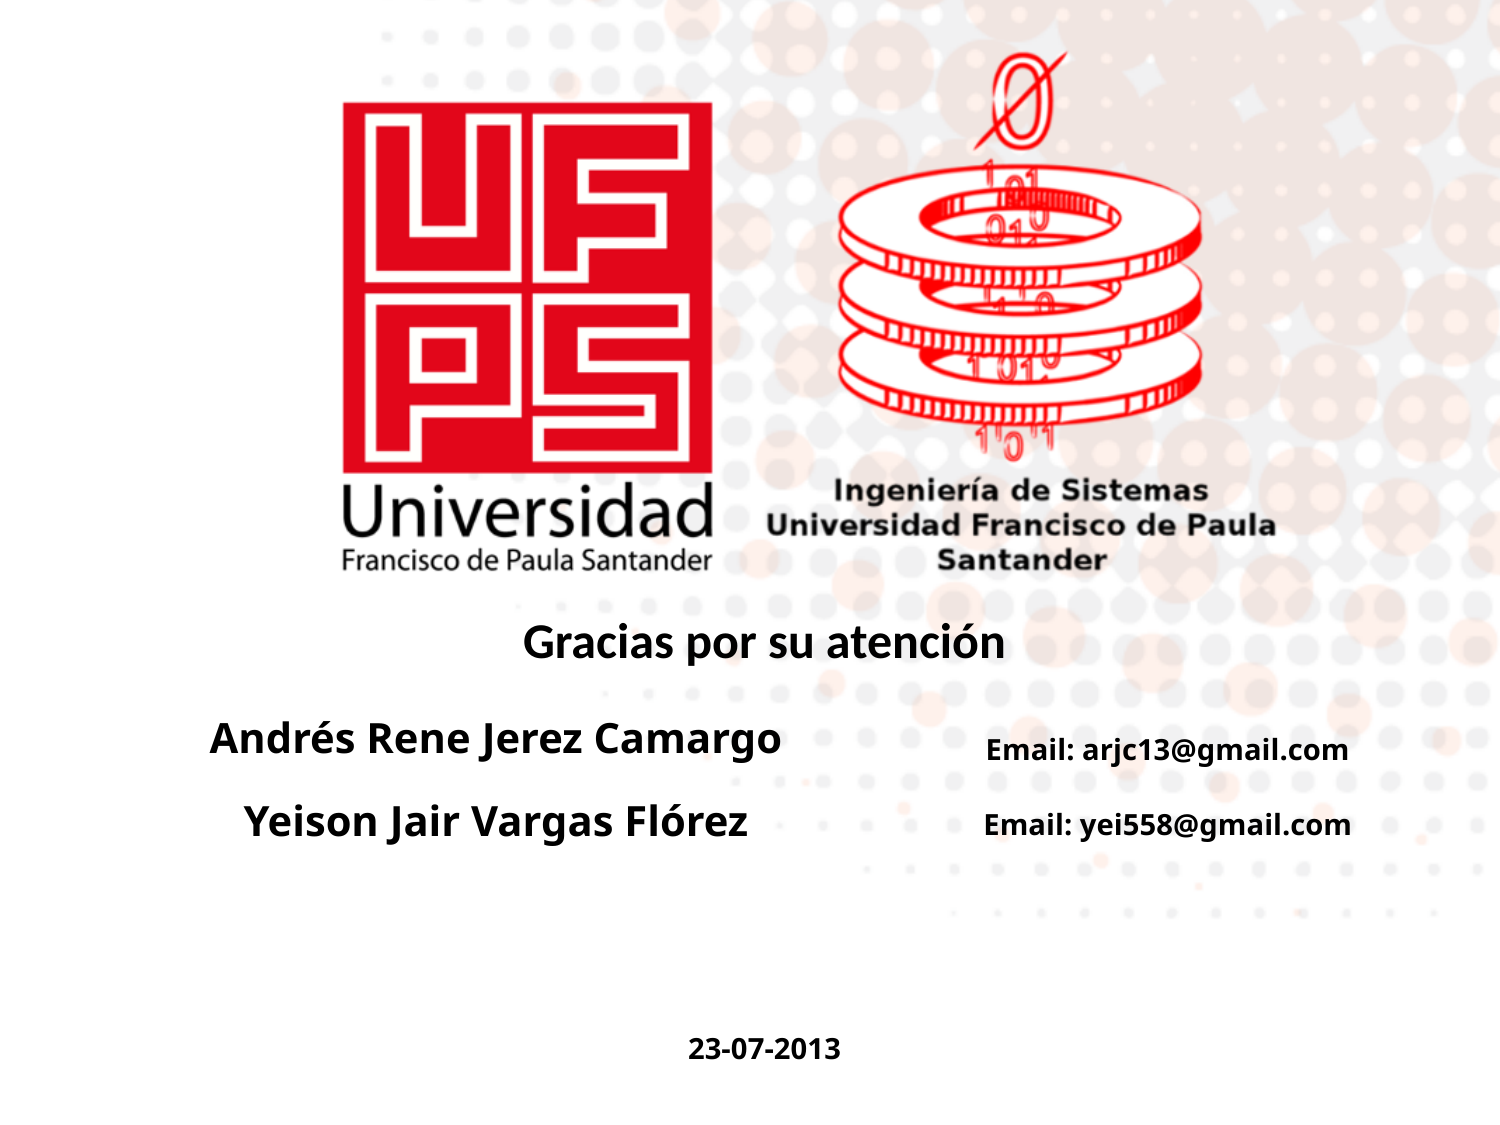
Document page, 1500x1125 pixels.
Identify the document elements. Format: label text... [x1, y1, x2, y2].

picture [0, 0, 1500, 1125]
text_box 23-07-2013 [292, 1023, 1238, 1074]
text_box Gracias por su atención [292, 601, 1238, 677]
text_box Email: arjc13@gmail.com [856, 723, 1480, 774]
text_box Email: yei558@gmail.com [856, 798, 1480, 849]
text_box Yeison Jair Vargas Flórez [5, 786, 987, 853]
text_box Andrés Rene Jerez Camargo [5, 704, 987, 770]
